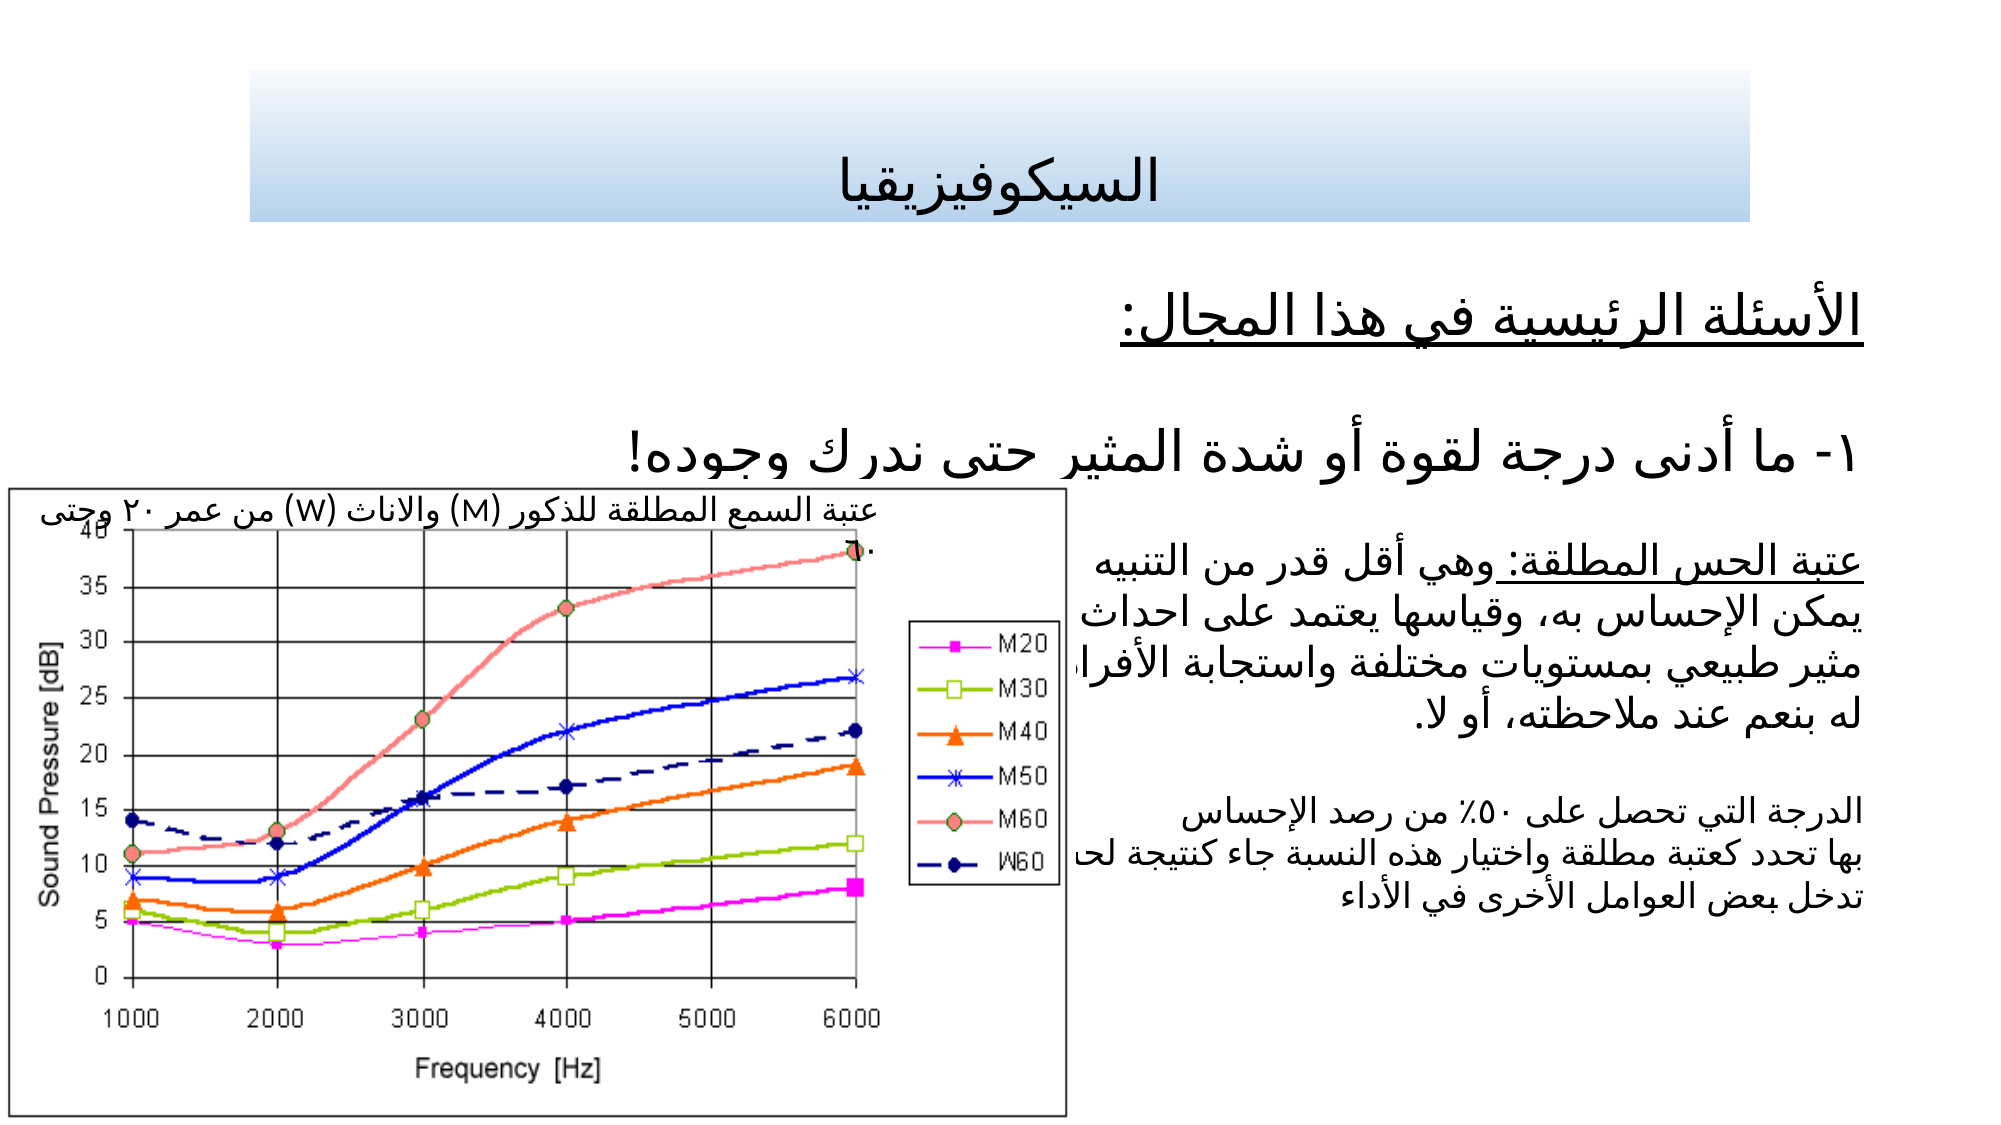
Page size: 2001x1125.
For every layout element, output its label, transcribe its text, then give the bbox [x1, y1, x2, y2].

title السيكوفيزيقيا [249, 70, 1750, 222]
picture [0, 479, 1076, 1125]
subtitle الأسئلة الرئيسية في هذا المجال: ١- ما أدنى درجة لقوة أو شدة المثير حتى ندرك وجوده! عتبة الحس المطلقة: وهي أقل قدر من التنبيه يمكن الإحساس به، وقياسها يعتمد على احداث مثير طبيعي بمستويات مختلفة واستجابة الأفراد له بنعم عند ملاحظته، أو لا. الدرجة التي تحصل على ٥٠٪ من رصد الإحساس بها تحدد كعتبة مطلقة واختيار هذه النسبة جاء كنتيجة لحساب تدخل بعض العوامل الأخرى في الأداء [121, 270, 1879, 924]
